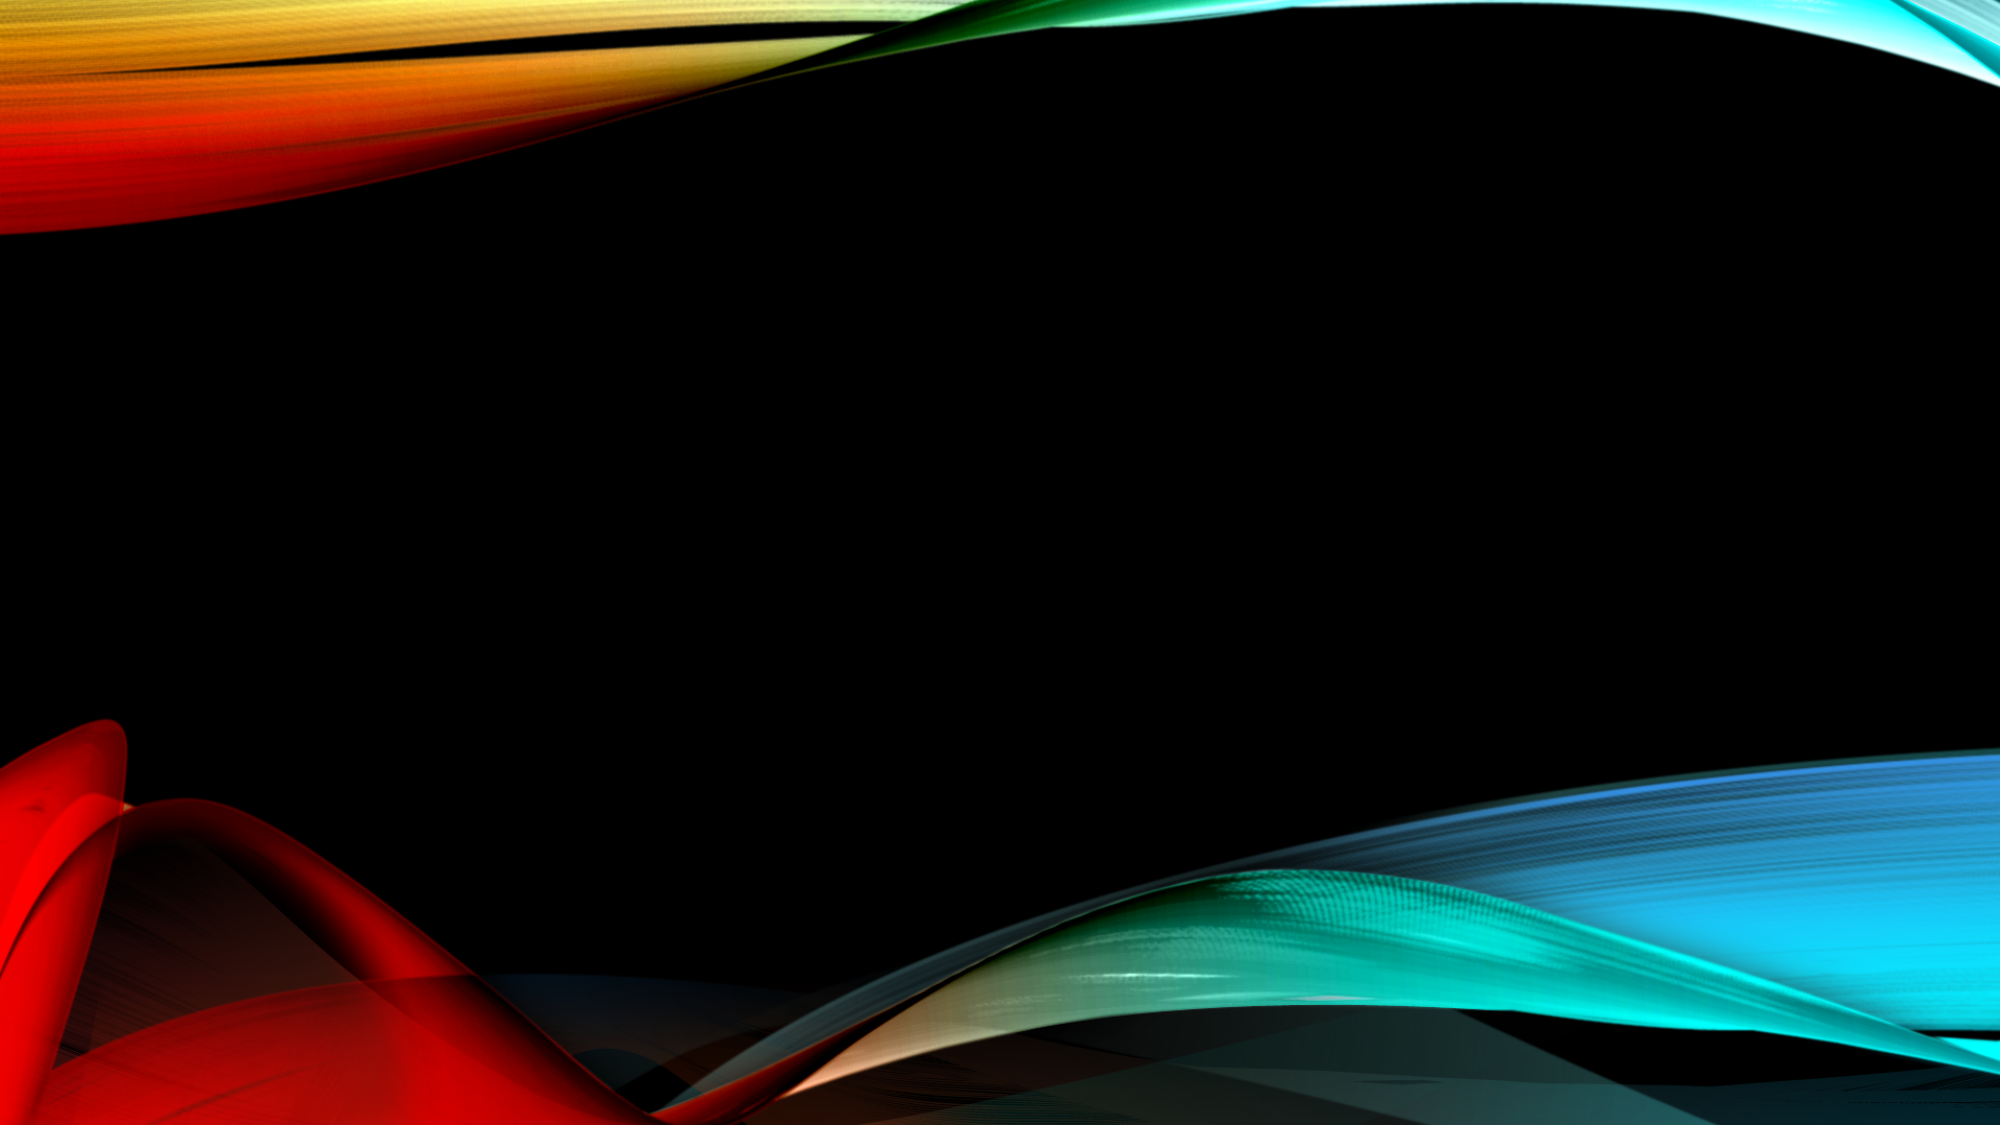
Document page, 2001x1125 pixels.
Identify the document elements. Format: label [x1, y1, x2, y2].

picture [0, 717, 2000, 1125]
picture [0, 0, 2000, 237]
